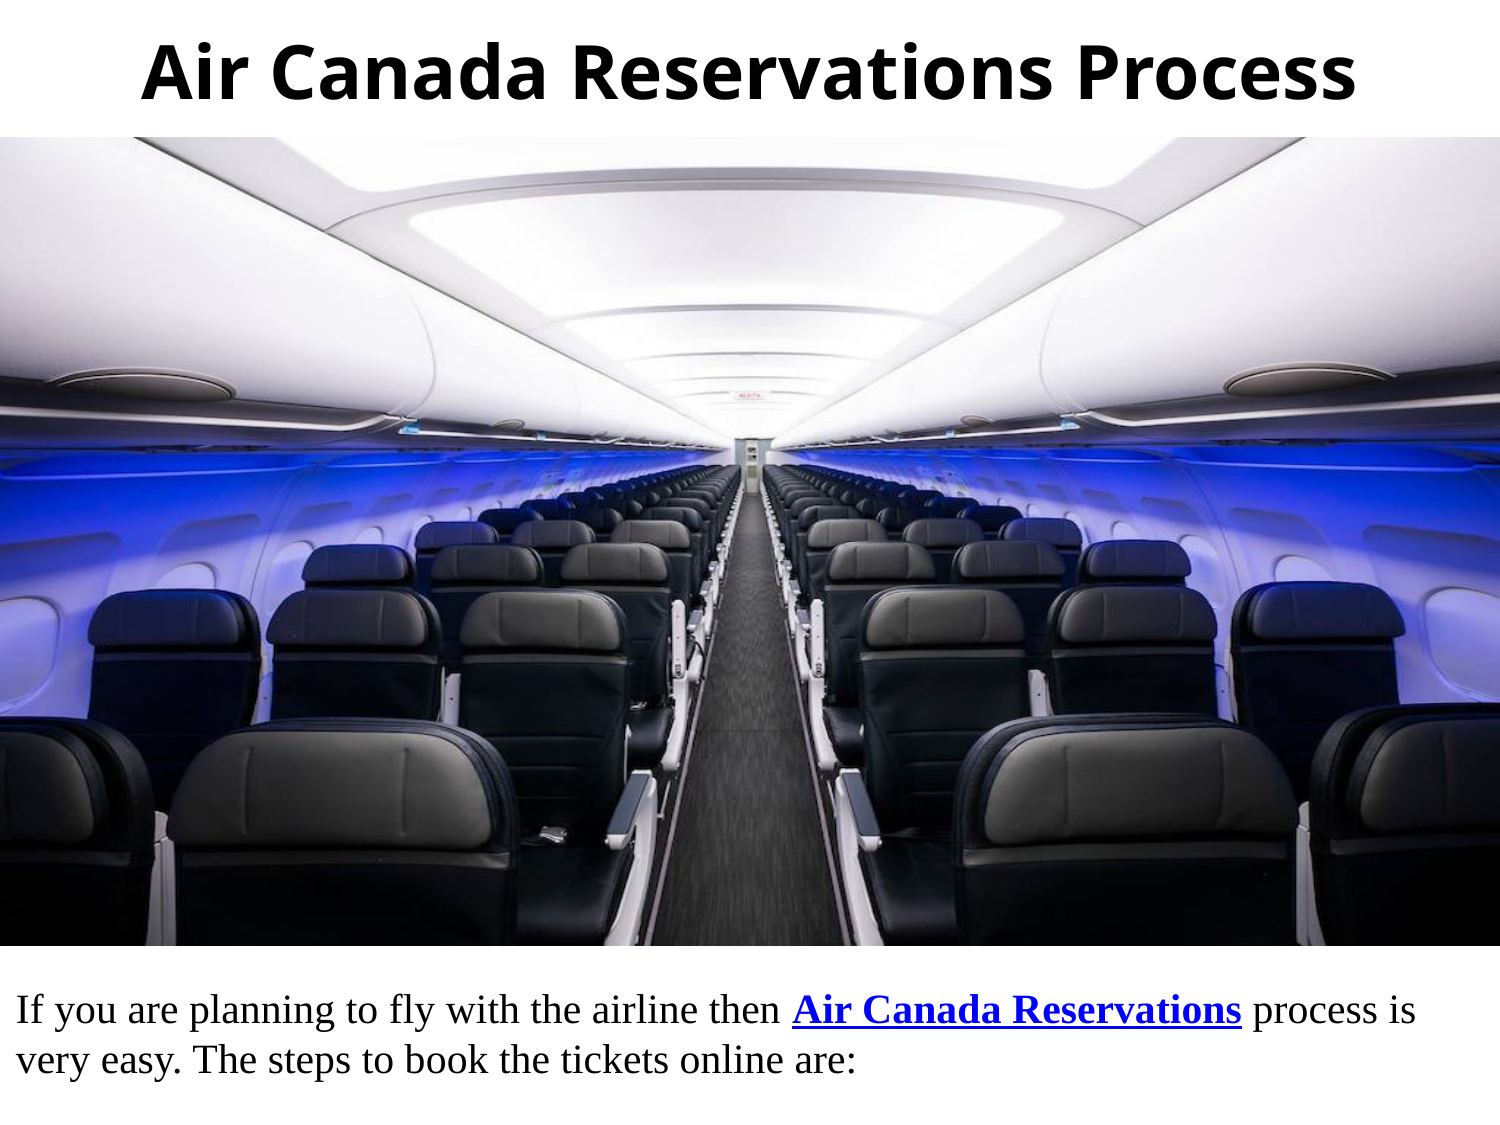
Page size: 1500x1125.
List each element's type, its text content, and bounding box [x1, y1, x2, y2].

text_box If you are planning to fly with the airline then Air Canada Reservations process is very easy. The steps to book the tickets online are: [1, 974, 1500, 1090]
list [0, 137, 1500, 946]
title Air Canada Reservations Process [0, 1, 1500, 137]
